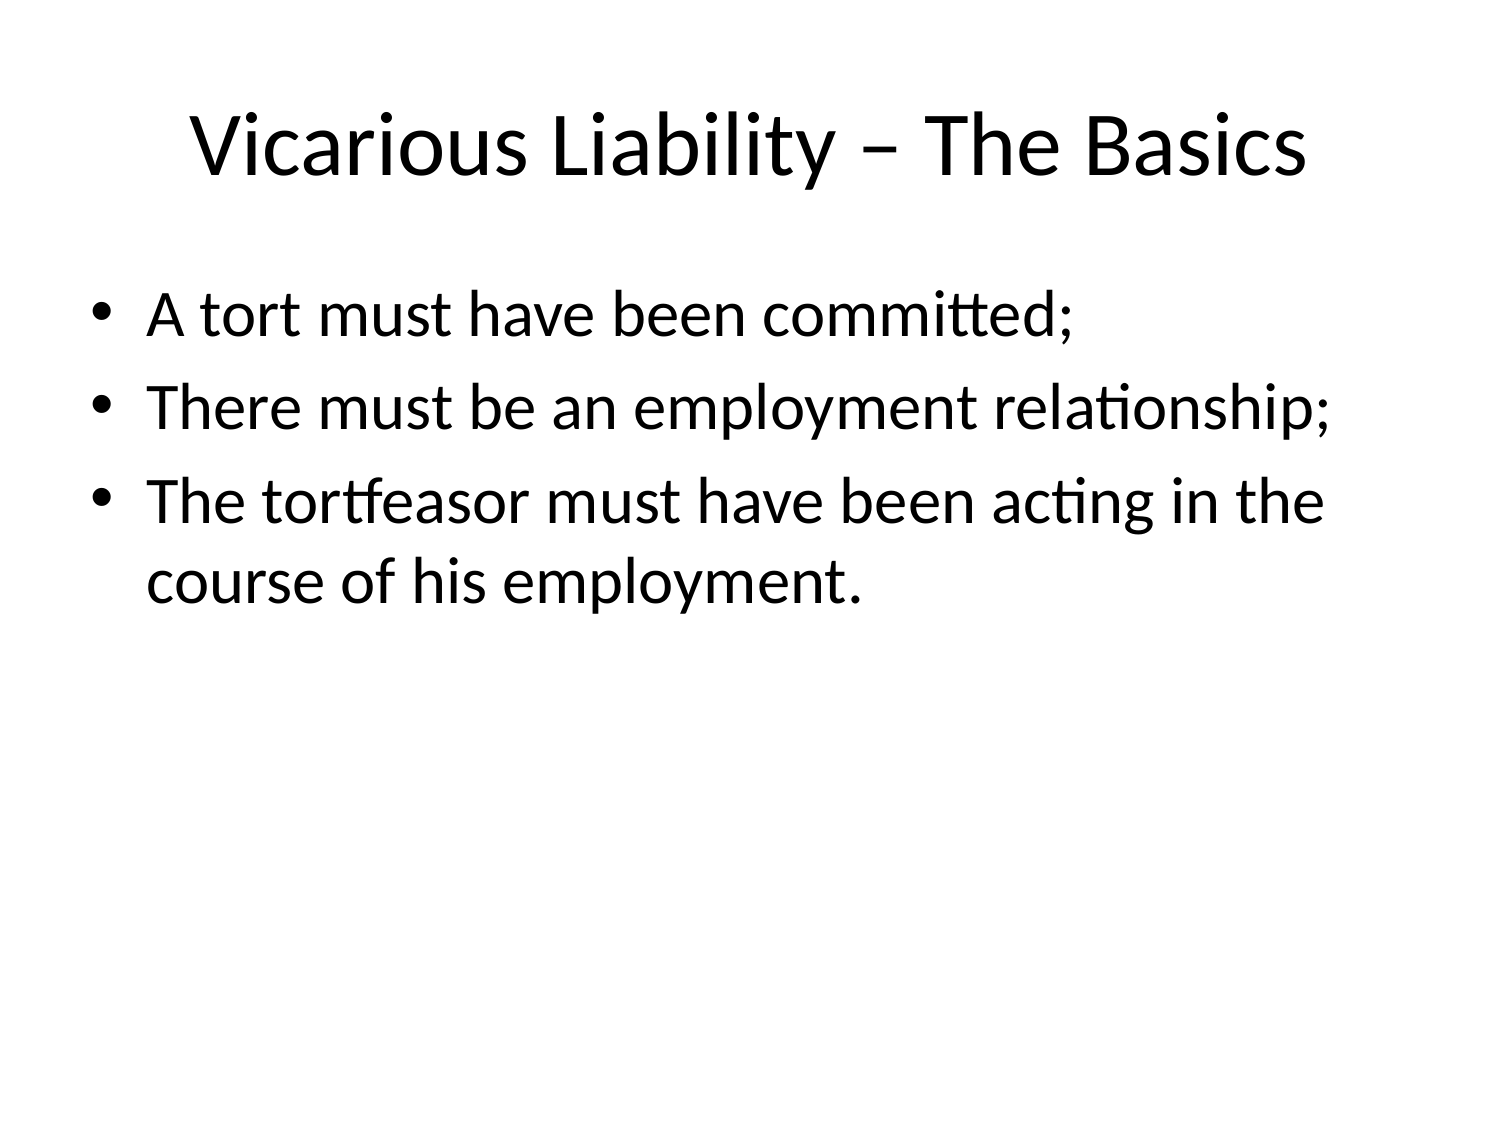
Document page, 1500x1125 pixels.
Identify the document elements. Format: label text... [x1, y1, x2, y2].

title Vicarious Liability – The Basics [75, 45, 1425, 233]
list A tort must have been committed; There must be an employment relationship; The tortfeasor must have been acting in the course of his employment. [75, 262, 1425, 1005]
